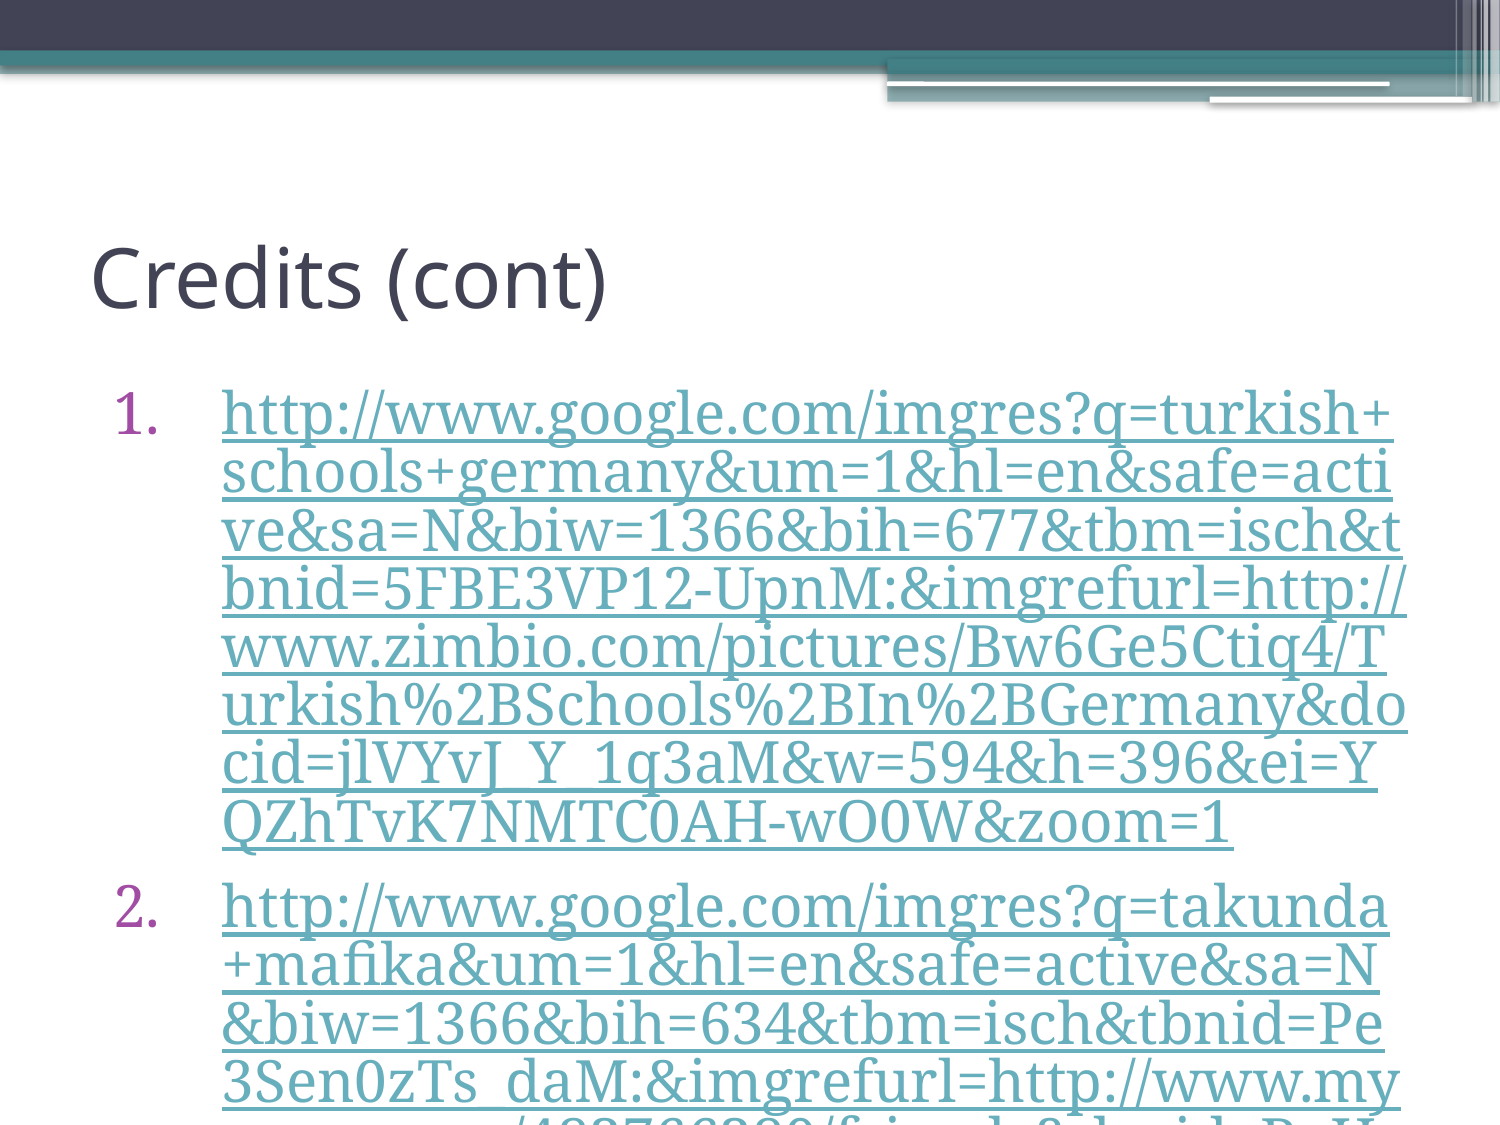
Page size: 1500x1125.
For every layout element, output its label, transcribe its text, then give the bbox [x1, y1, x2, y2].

title Credits (cont) [75, 187, 1425, 363]
list http://www.google.com/imgres?q=turkish+schools+germany&um=1&hl=en&safe=active&sa=N&biw=1366&bih=677&tbm=isch&tbnid=5FBE3VP12-UpnM:&imgrefurl=http://www.zimbio.com/pictures/Bw6Ge5Ctiq4/Turkish%2BSchools%2BIn%2BGermany&docid=jlVYvJ_Y_1q3aM&w=594&h=396&ei=YQZhTvK7NMTC0AH-wO0W&zoom=1 http://www.google.com/imgres?q=takunda+mafika&um=1&hl=en&safe=active&sa=N&biw=1366&bih=634&tbm=isch&tbnid=Pe3Sen0zTs_daM:&imgrefurl=http://www.myspace.com/483766380/friends&docid=RyHmDZRiU35nMM&itg=1&w=170&h=113&ei=vwhhTqGGH6jW0QGXq4n-Dw&zoom=1&iact=hc&vpx=969&vpy=196&dur=218&hovh=90&hovw=136&tx=112&ty=52&page=1&tbnh=90&tbnw=136&start=0&ndsp=18&ved=1t:429,r:4,s:0 [75, 368, 1425, 1079]
